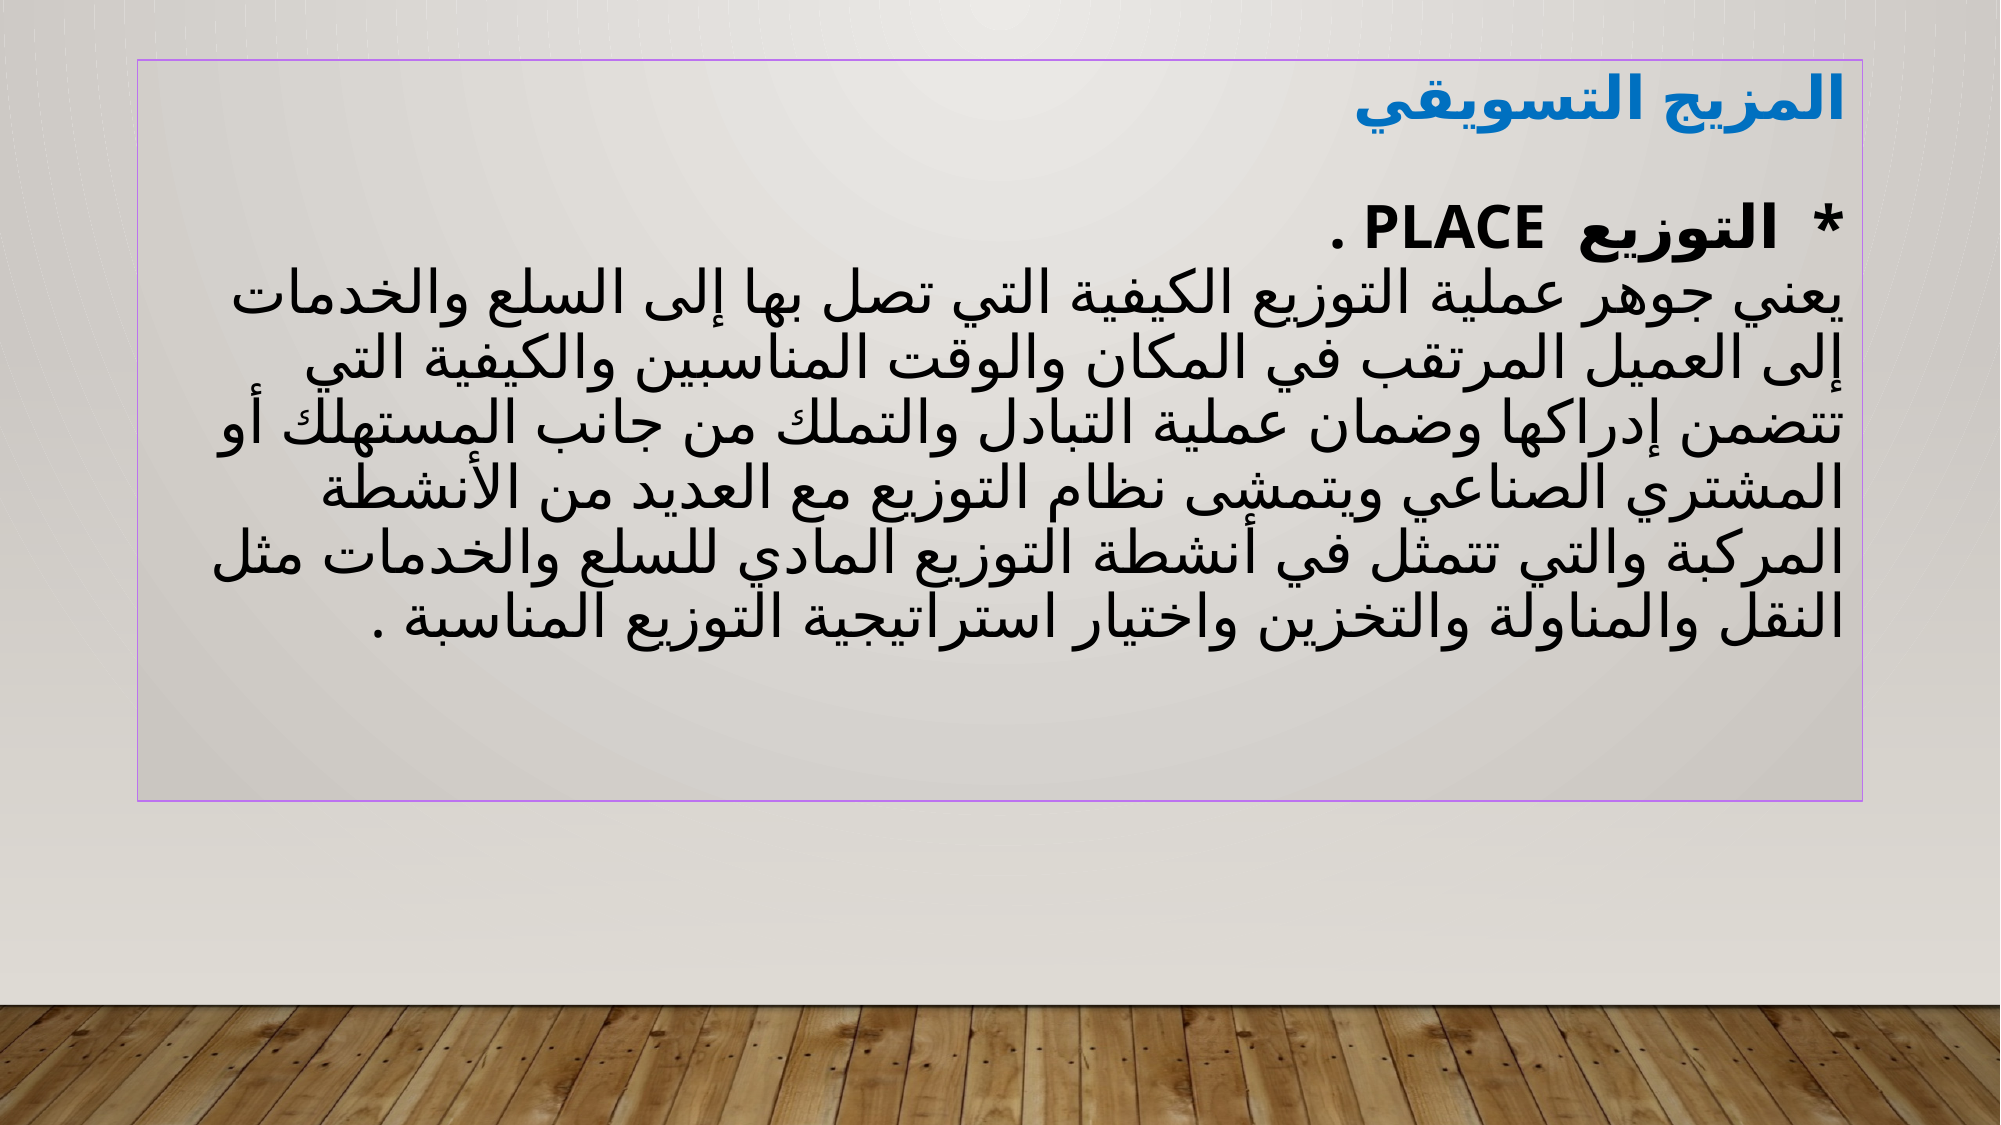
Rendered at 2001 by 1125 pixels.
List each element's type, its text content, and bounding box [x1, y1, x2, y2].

picture [0, 1005, 2000, 1125]
title المزيج التسويقي * التوزيع Place . يعني جوهر عملية التوزيع الكيفية التي تصل بها إلى السلع والخدمات إلى العميل المرتقب في المكان والوقت المناسبين والكيفية التي تتضمن إدراكها وضمان عملية التبادل والتملك من جانب المستهلك أو المشتري الصناعي ويتمشى نظام التوزيع مع العديد من الأنشطة المركبة والتي تتمثل في أنشطة التوزيع المادي للسلع والخدمات مثل النقل والمناولة والتخزين واختيار استراتيجية التوزيع المناسبة . [137, 59, 1863, 802]
